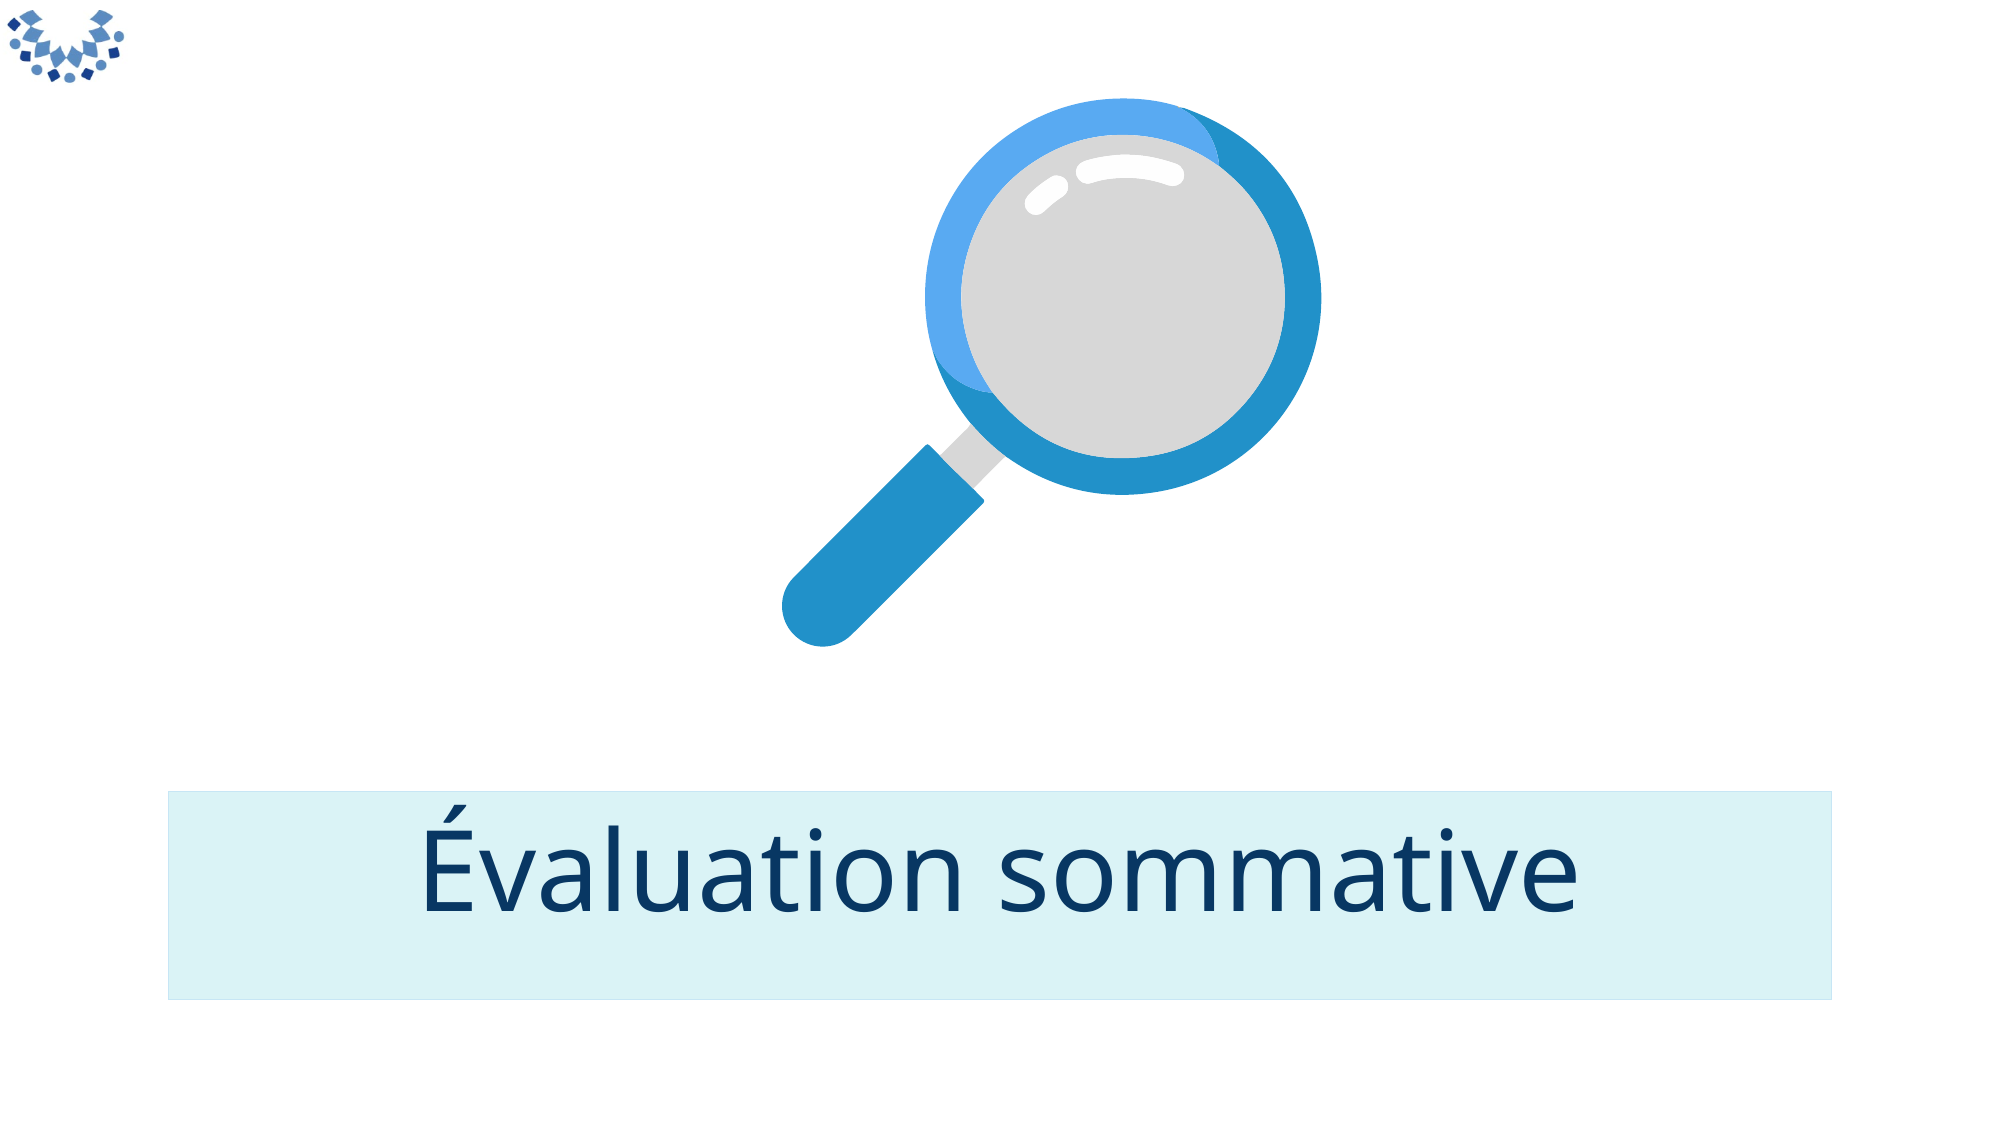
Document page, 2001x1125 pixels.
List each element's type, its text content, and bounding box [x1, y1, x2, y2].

text_box Évaluation sommative [168, 791, 1832, 1000]
picture [0, 10, 129, 87]
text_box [781, 98, 1322, 647]
